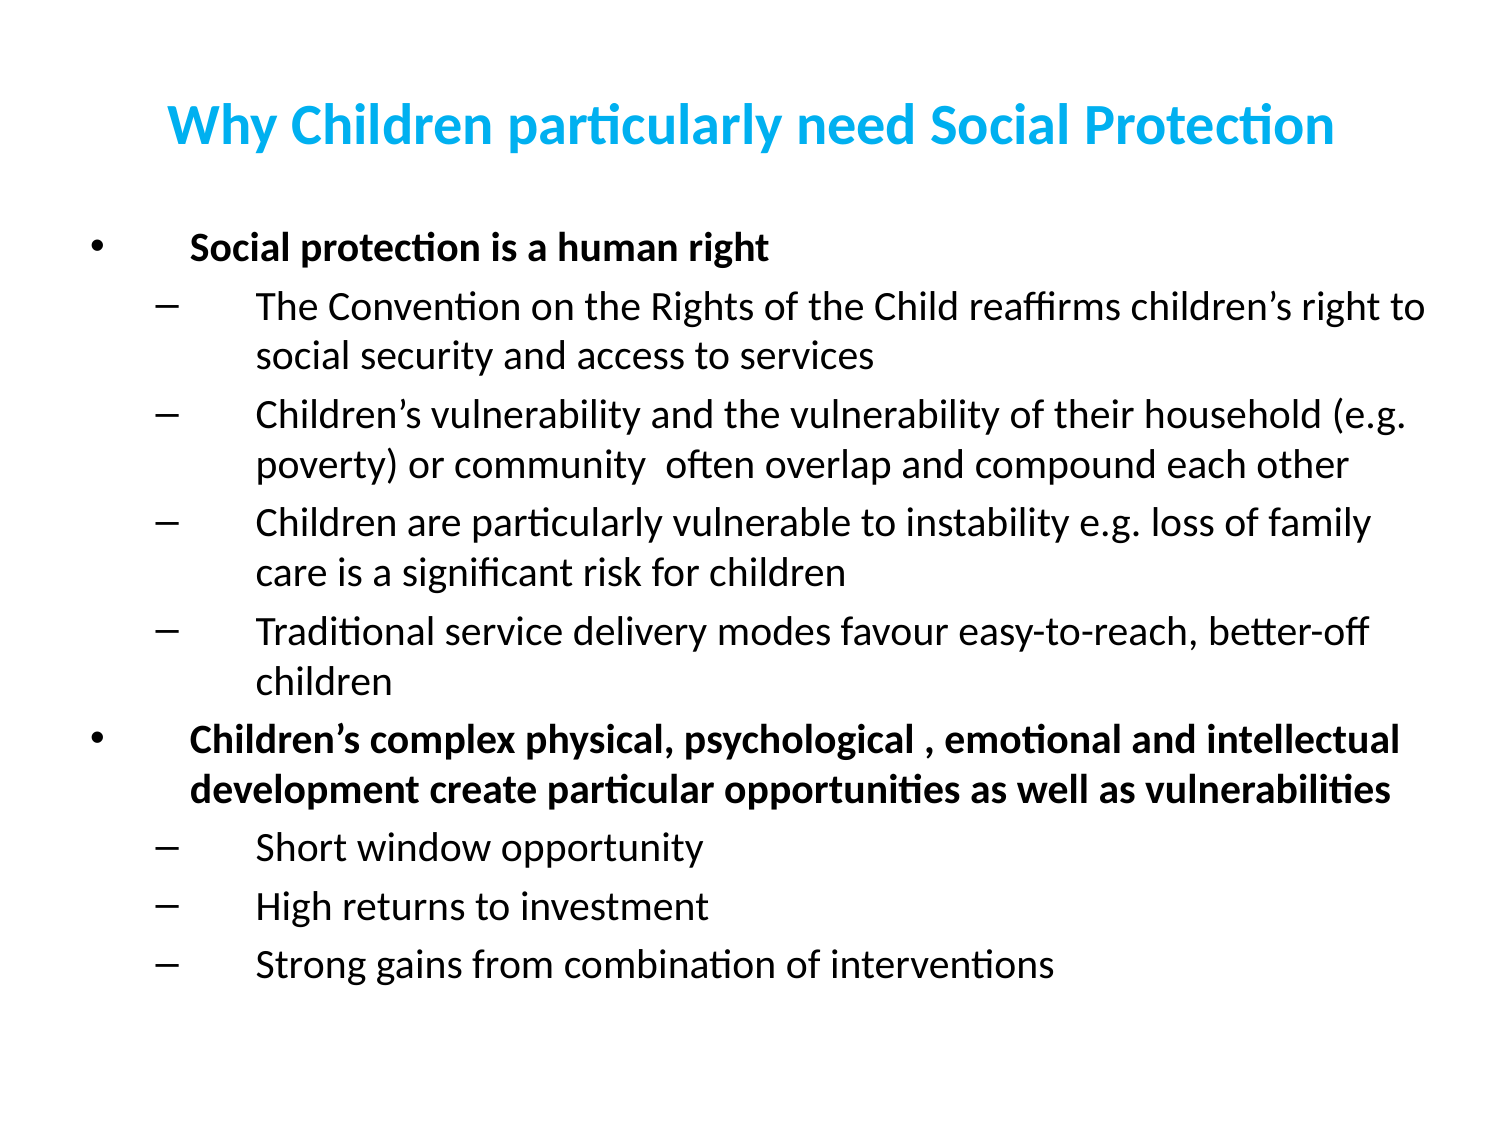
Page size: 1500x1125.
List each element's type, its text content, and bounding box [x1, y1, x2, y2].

title Why Children particularly need Social Protection [29, 62, 1476, 181]
list Social protection is a human right The Convention on the Rights of the Child reaffirms children’s right to social security and access to services Children’s vulnerability and the vulnerability of their household (e.g. poverty) or community often overlap and compound each other Children are particularly vulnerable to instability e.g. loss of family care is a significant risk for children Traditional service delivery modes favour easy-to-reach, better-off children Children’s complex physical, psychological , emotional and intellectual development create particular opportunities as well as vulnerabilities Short window opportunity High returns to investment Strong gains from combination of interventions [74, 212, 1463, 1038]
